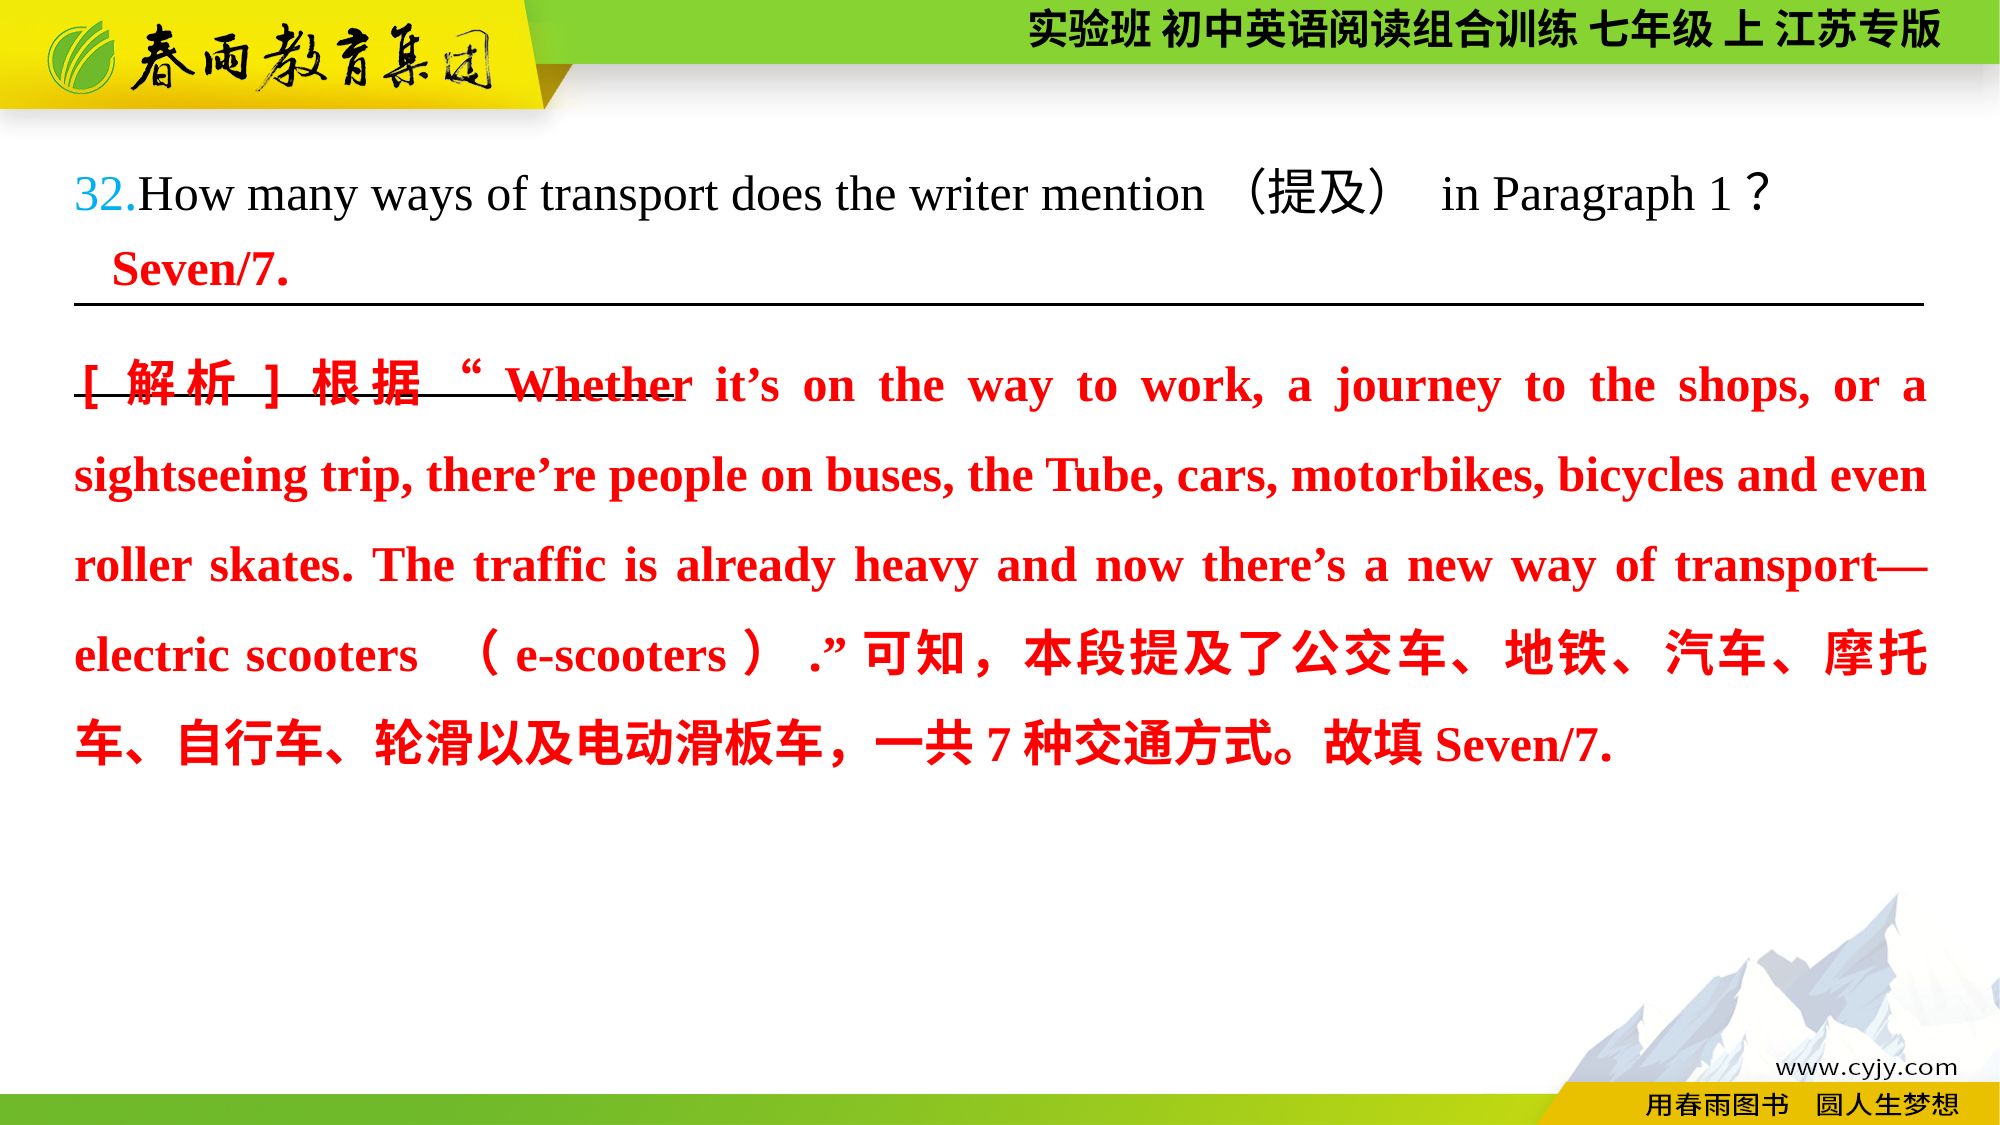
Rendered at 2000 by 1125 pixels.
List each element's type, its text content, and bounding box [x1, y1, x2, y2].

list 32.How many ways of transport does the writer mention（提及） in Paragraph 1？ __________________________________________________________________________ [59, 122, 1944, 314]
picture [0, 0, 2000, 1125]
text_box [解析]根据“Whether it’s on the way to work, a journey to the shops, or a sightseeing trip, there’re people on buses, the Tube, cars, motorbikes, bicycles and even roller skates. The traffic is already heavy and now there’s a new way of transport—electric scooters （e-scooters）.”可知，本段提及了公交车、地铁、汽车、摩托车、自行车、轮滑以及电动滑板车，一共7种交通方式。故填Seven/7. [59, 314, 1944, 780]
text_box Seven/7. [96, 227, 305, 303]
